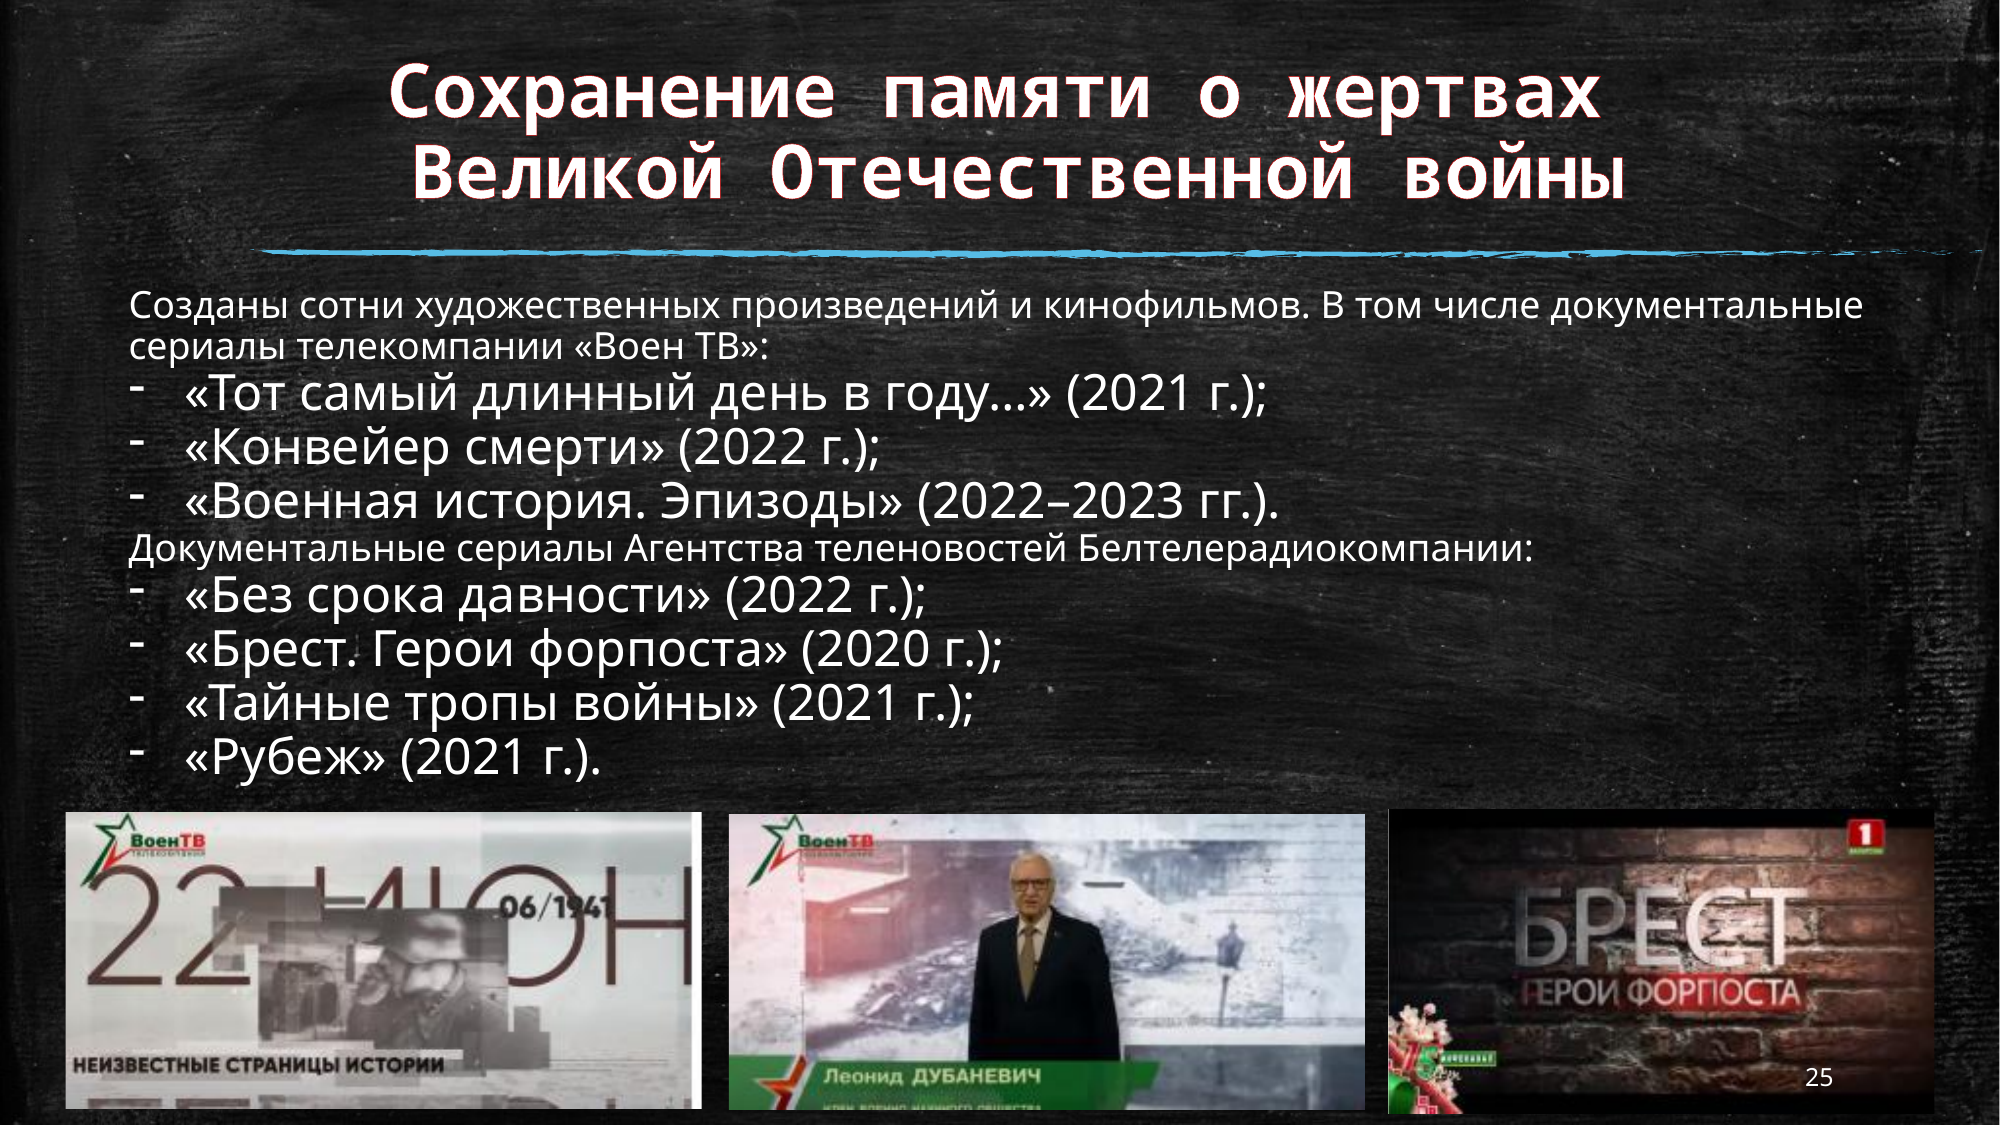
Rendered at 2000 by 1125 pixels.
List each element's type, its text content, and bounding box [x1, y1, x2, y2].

picture [65, 812, 702, 1109]
picture [728, 814, 1365, 1110]
picture [1388, 809, 1935, 1114]
text_box Созданы сотни художественных произведений и кинофильмов. В том числе документальные сериалы телекомпании «Воен ТВ»: «Тот самый длинный день в году…» (2021 г.); «Конвейер смерти» (2022 г.); «Военная история. Эпизоды» (2022–2023 гг.). Документальные сериалы Агентства теленовостей Белтелерадиокомпании: «Без срока давности» (2022 г.); «Брест. Герои форпоста» (2020 г.); «Тайные тропы войны» (2021 г.); «Рубеж» (2021 г.). [113, 278, 1981, 847]
text_box Сохранение памяти о жертвах Великой Отечественной войны [21, 54, 2000, 222]
